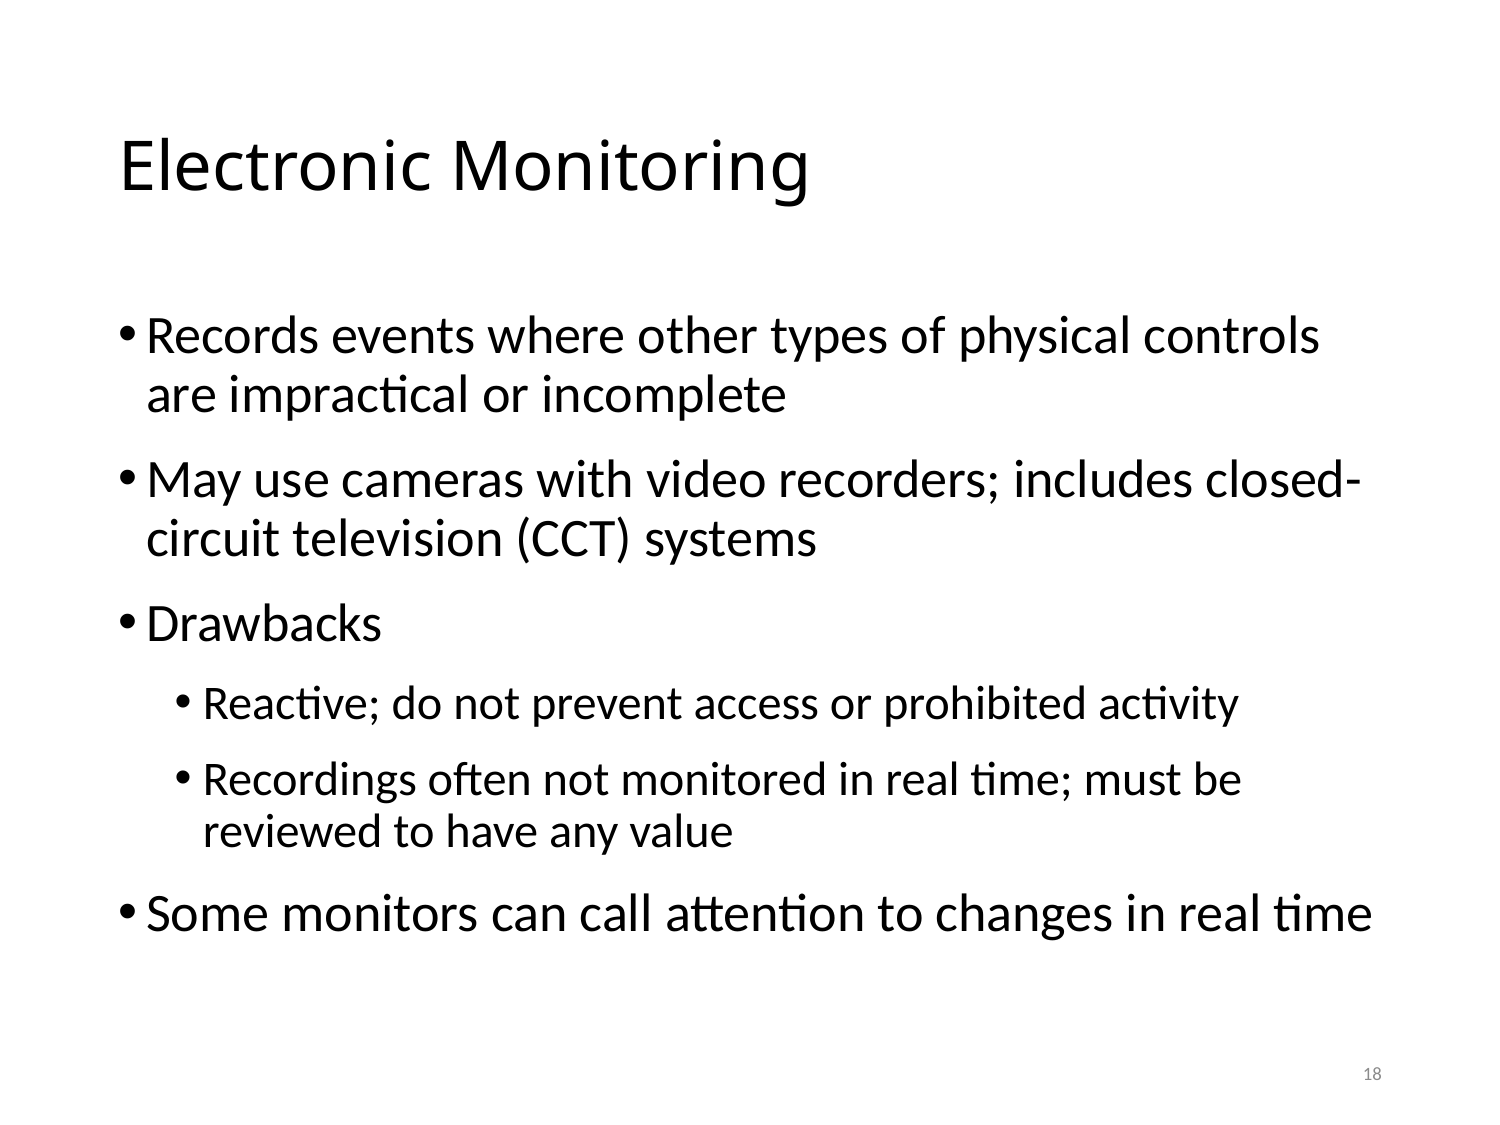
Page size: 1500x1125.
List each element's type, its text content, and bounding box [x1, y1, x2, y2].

title Electronic Monitoring [103, 59, 1397, 278]
list Records events where other types of physical controls are impractical or incomplete May use cameras with video recorders; includes closed-circuit television (CCT) systems Drawbacks Reactive; do not prevent access or prohibited activity Recordings often not monitored in real time; must be reviewed to have any value Some monitors can call attention to changes in real time [103, 299, 1397, 1014]
slide_number 18 [1059, 1042, 1397, 1103]
